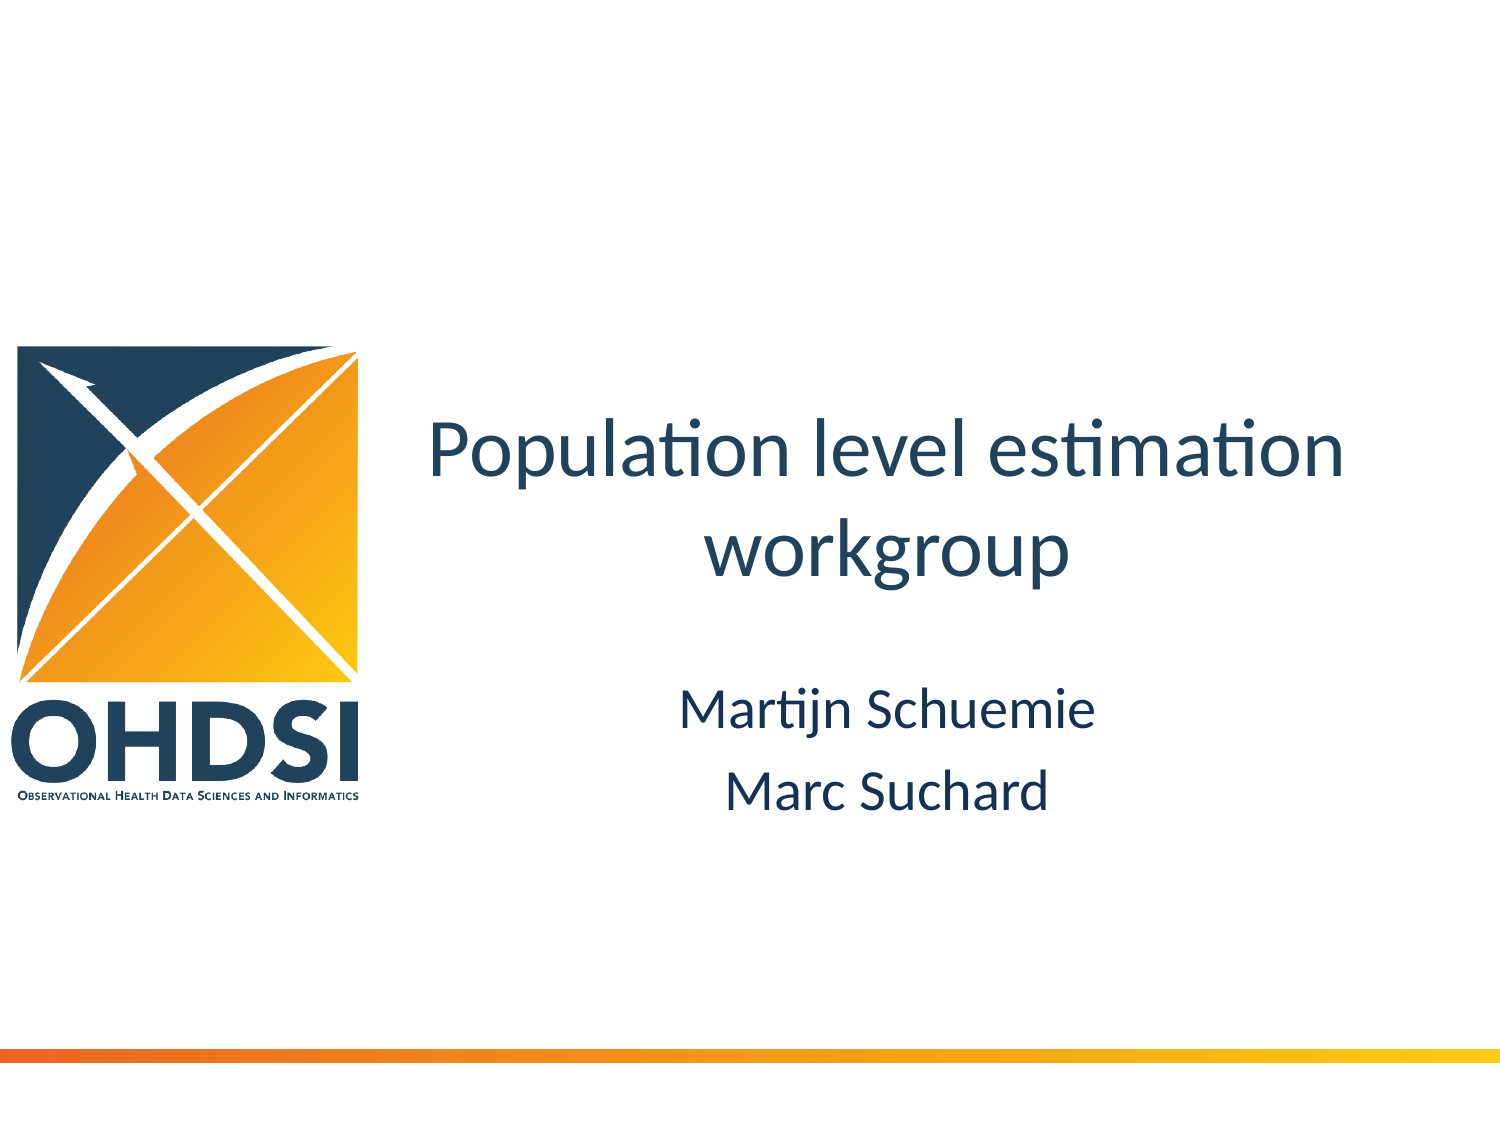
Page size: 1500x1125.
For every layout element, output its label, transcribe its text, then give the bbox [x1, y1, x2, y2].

subtitle Martijn Schuemie Marc Suchard [387, 662, 1388, 950]
title Population level estimation workgroup [387, 349, 1388, 638]
picture [0, 307, 403, 838]
